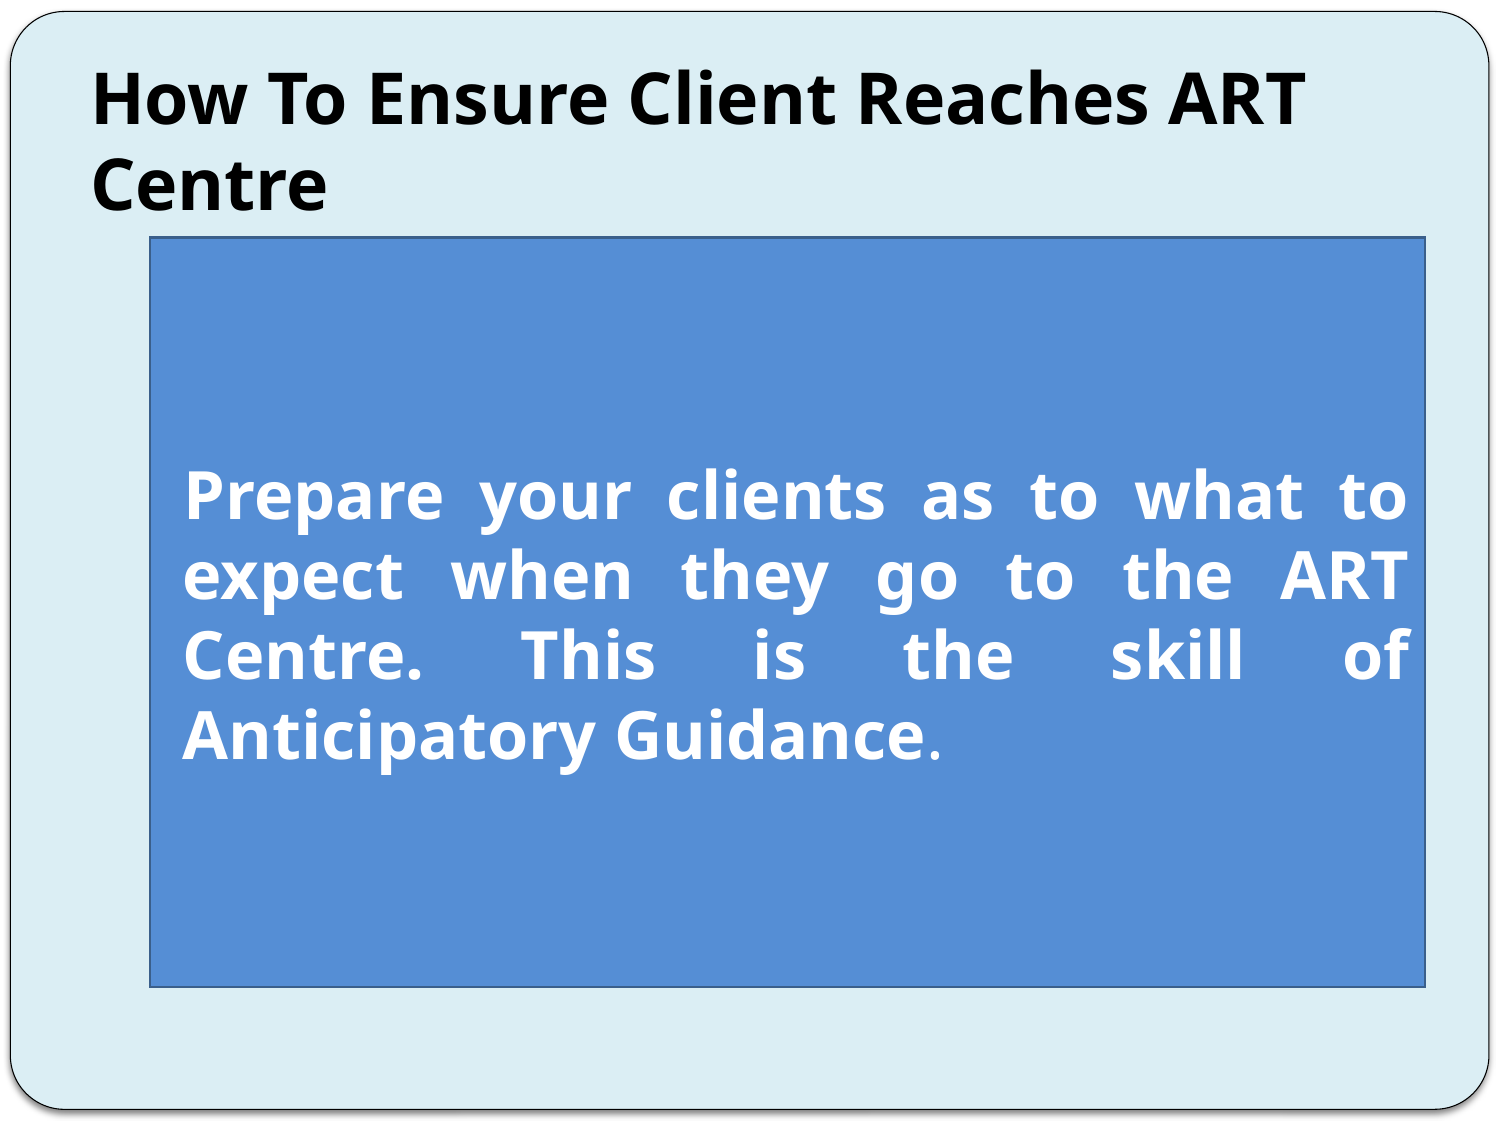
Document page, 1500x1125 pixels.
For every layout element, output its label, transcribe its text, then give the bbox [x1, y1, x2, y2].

title How To Ensure Client Reaches ART Centre [74, 44, 1451, 233]
list Prepare your clients as to what to expect when they go to the ART Centre. This is the skill of Anticipatory Guidance. [149, 236, 1426, 988]
